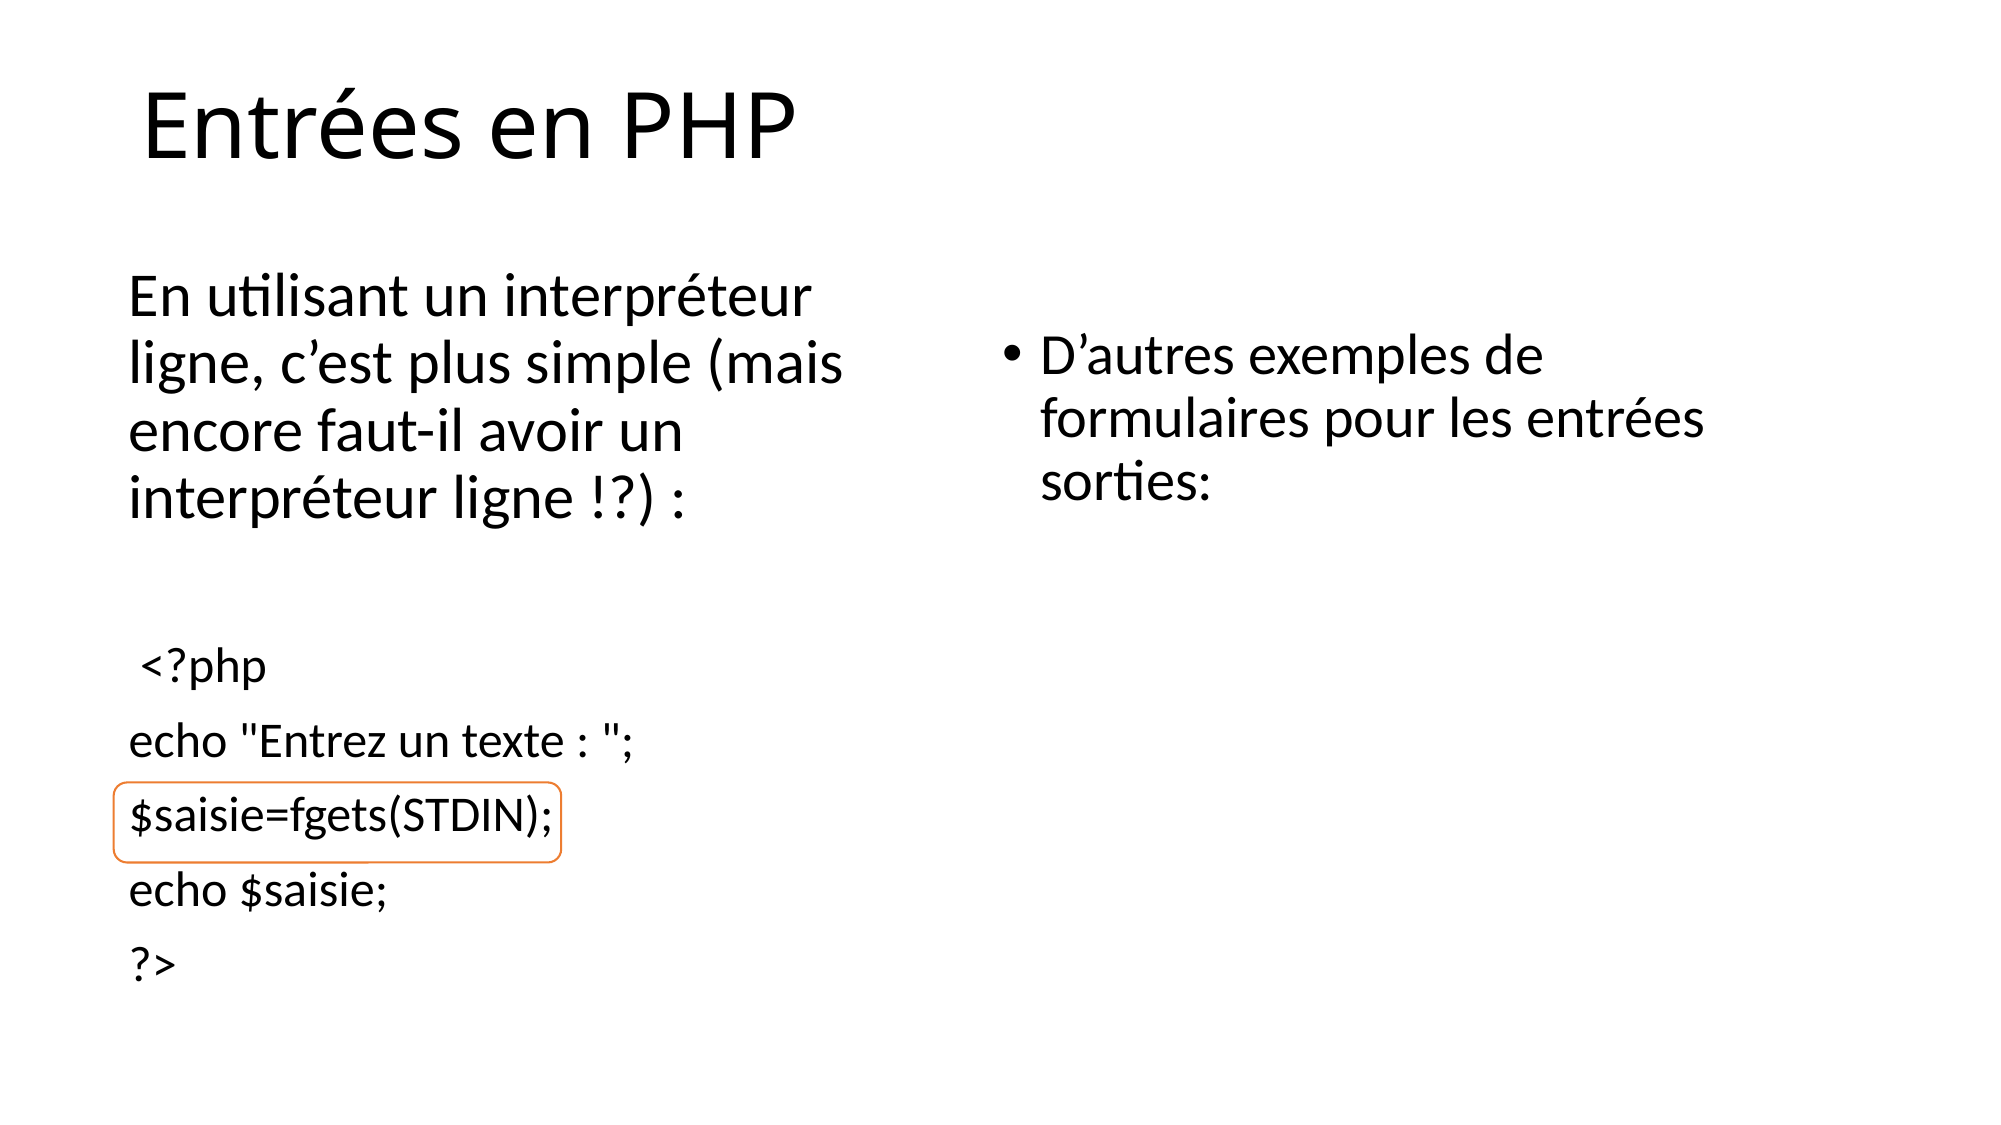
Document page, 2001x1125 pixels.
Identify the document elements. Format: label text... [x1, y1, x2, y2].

title Entrées en PHP [125, 19, 1850, 238]
list D’autres exemples de formulaires pour les entrées sorties: [987, 317, 1838, 1031]
text_box [112, 781, 563, 864]
list En utilisant un interpréteur ligne, c’est plus simple (mais encore faut-il avoir un interpréteur ligne !?) : <?php echo "Entrez un texte : "; $saisie=fgets(STDIN); echo $saisie; ?> [113, 254, 964, 1031]
